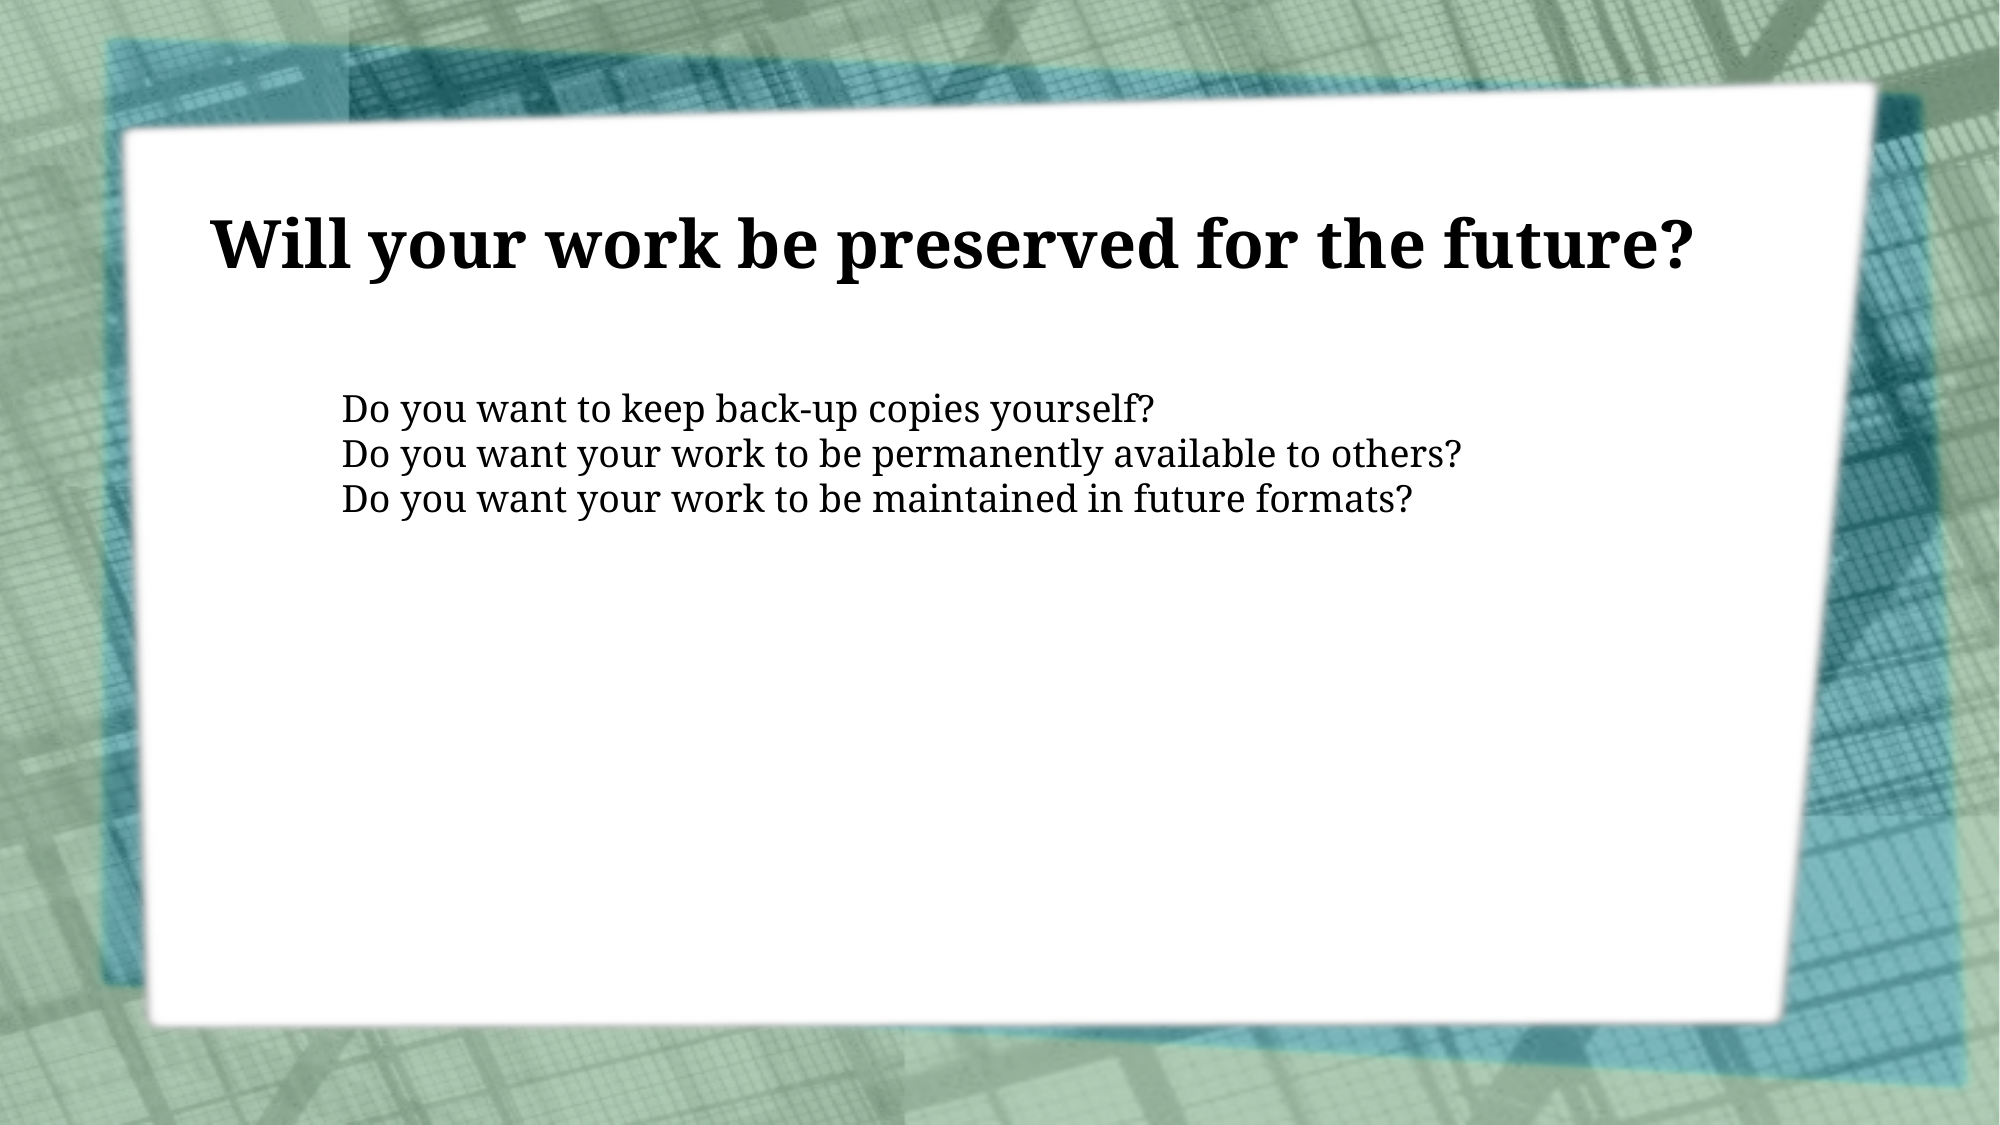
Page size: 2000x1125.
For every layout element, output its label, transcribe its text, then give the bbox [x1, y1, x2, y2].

picture [0, 0, 2000, 1125]
text_box Do you want to keep back-up copies yourself? Do you want your work to be permanently available to others? Do you want your work to be maintained in future formats? [326, 332, 1726, 528]
title Will your work be preserved for the future? [168, 0, 1739, 291]
